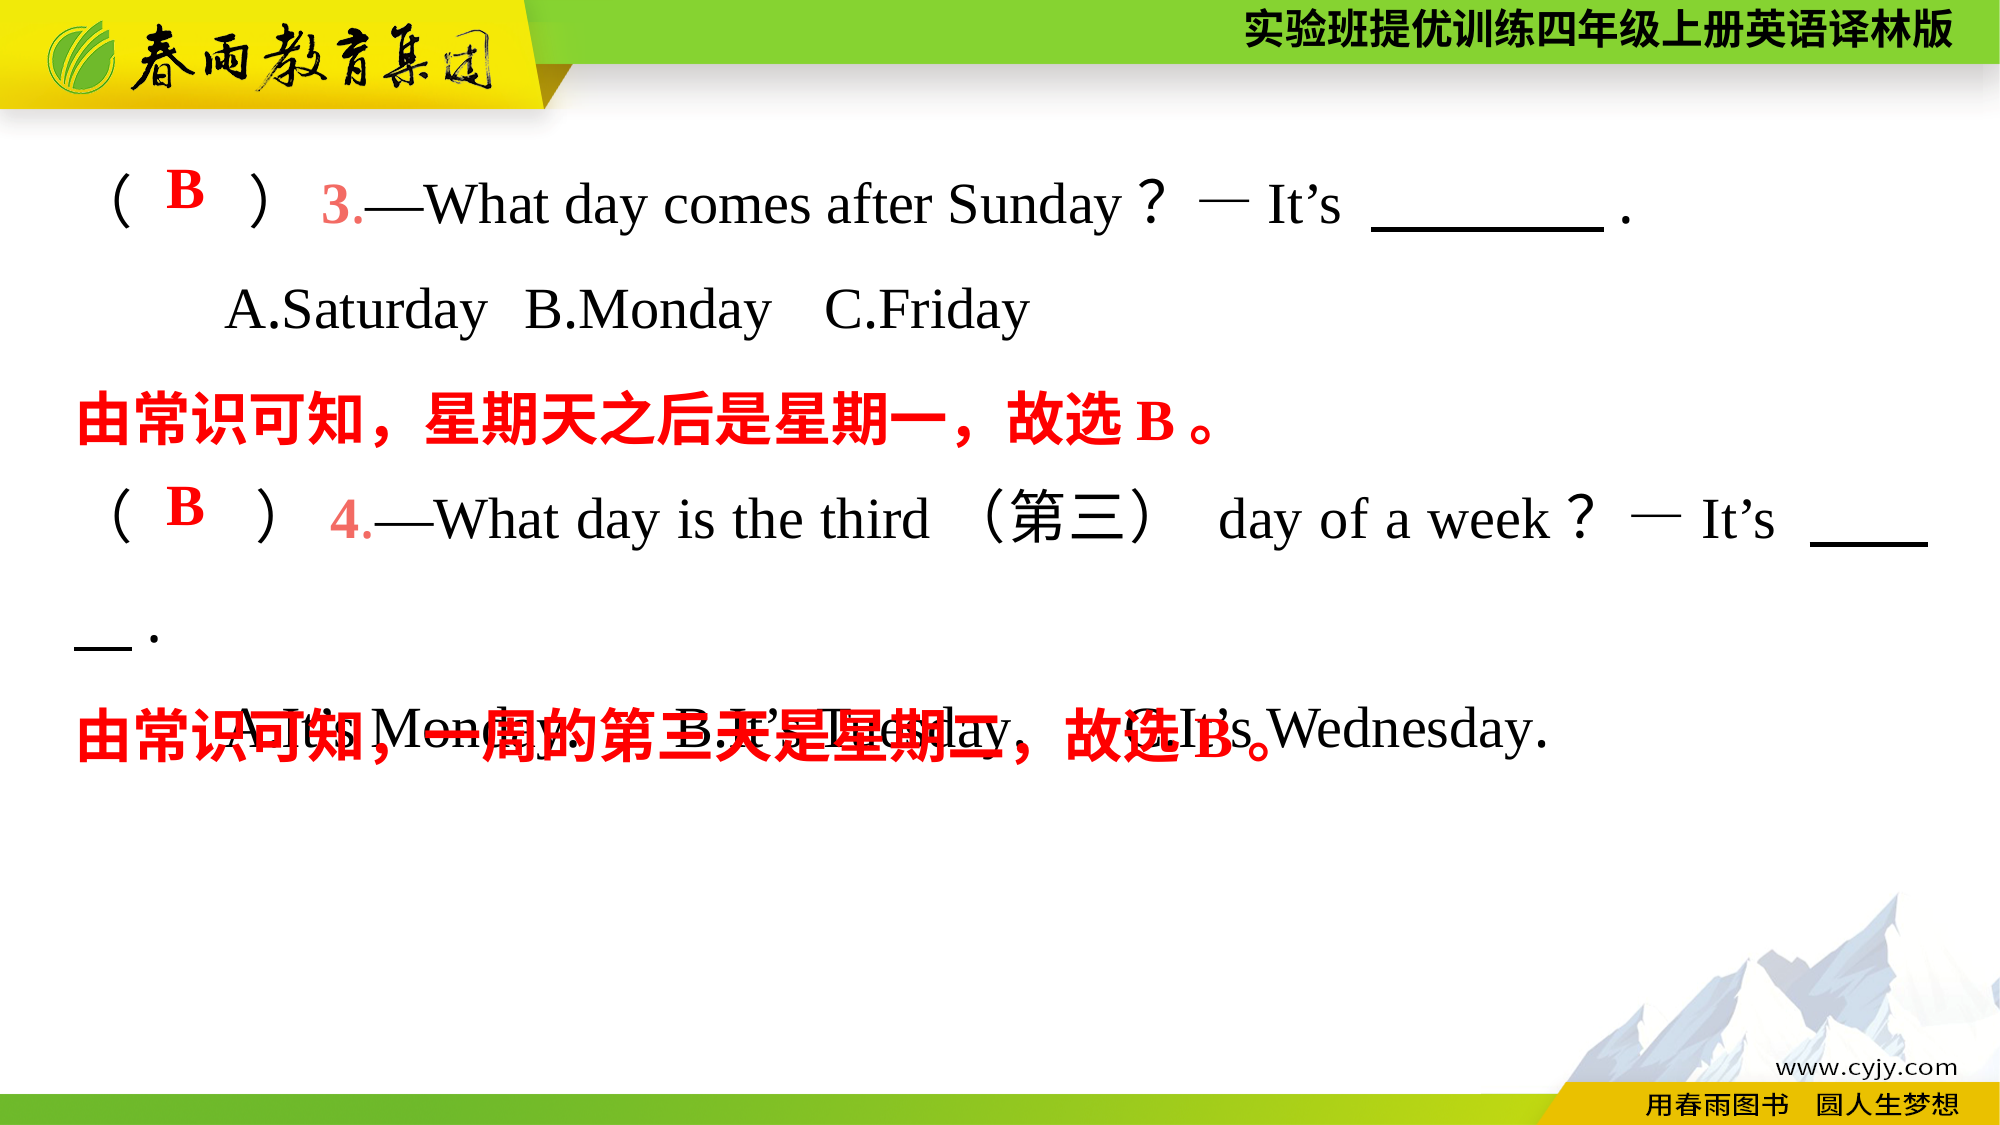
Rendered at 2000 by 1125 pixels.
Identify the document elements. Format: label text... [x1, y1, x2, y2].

list （ ）3.—What day comes after Sunday？—It’s . A.Saturday B.Monday C.Friday （ ）4.—What day is the third（第三） day of a week？—It’s . A.It’s Monday. B.It’s Tuesday. C.It’s Wednesday. [59, 460, 1944, 656]
text_box B [151, 460, 220, 545]
text_box 由常识可知，一周的第三天是星期二，故选B。 [59, 656, 1944, 777]
text_box 由常识可知，星期天之后是星期一，故选B。 [59, 339, 1944, 460]
text_box B [151, 143, 220, 228]
picture [0, 0, 2000, 1125]
list （ ）3.—What day comes after Sunday？—It’s . A.Saturday B.Monday C.Friday （ ）4.—What day is the third（第三） day of a week？—It’s . A.It’s Monday. B.It’s Tuesday. C.It’s Wednesday. [59, 122, 1944, 339]
